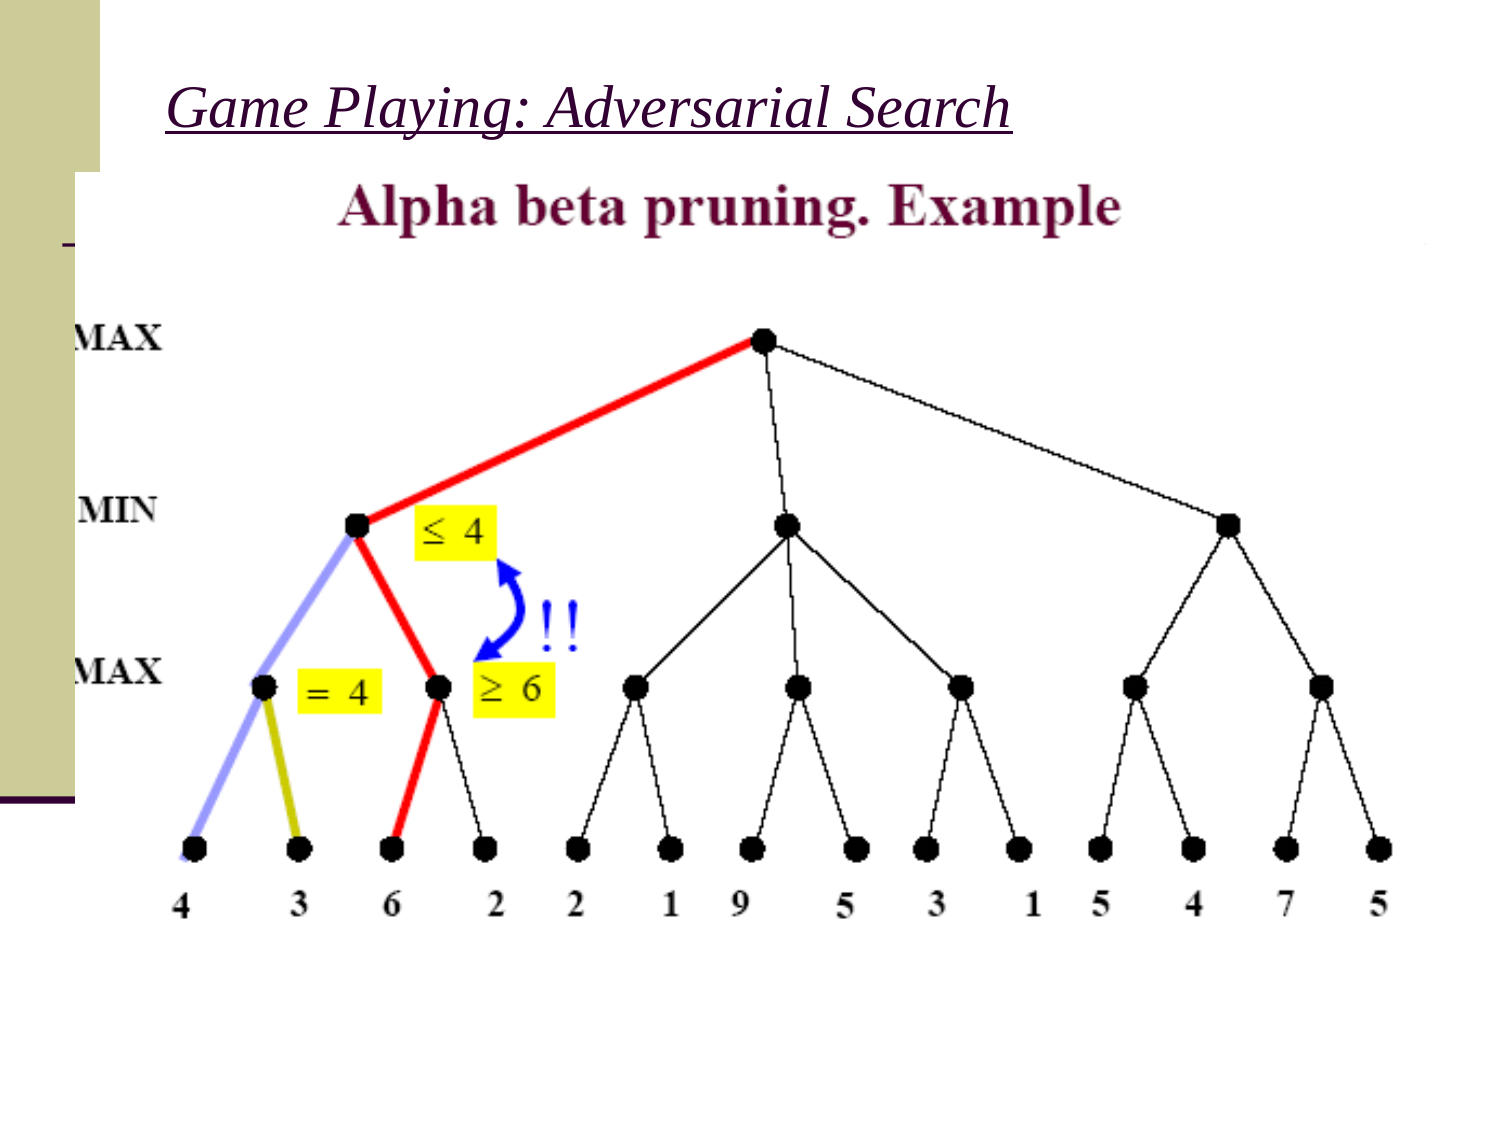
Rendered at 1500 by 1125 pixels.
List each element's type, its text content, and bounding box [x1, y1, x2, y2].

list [74, 172, 1426, 1006]
title Game Playing: Adversarial Search [149, 45, 1426, 162]
